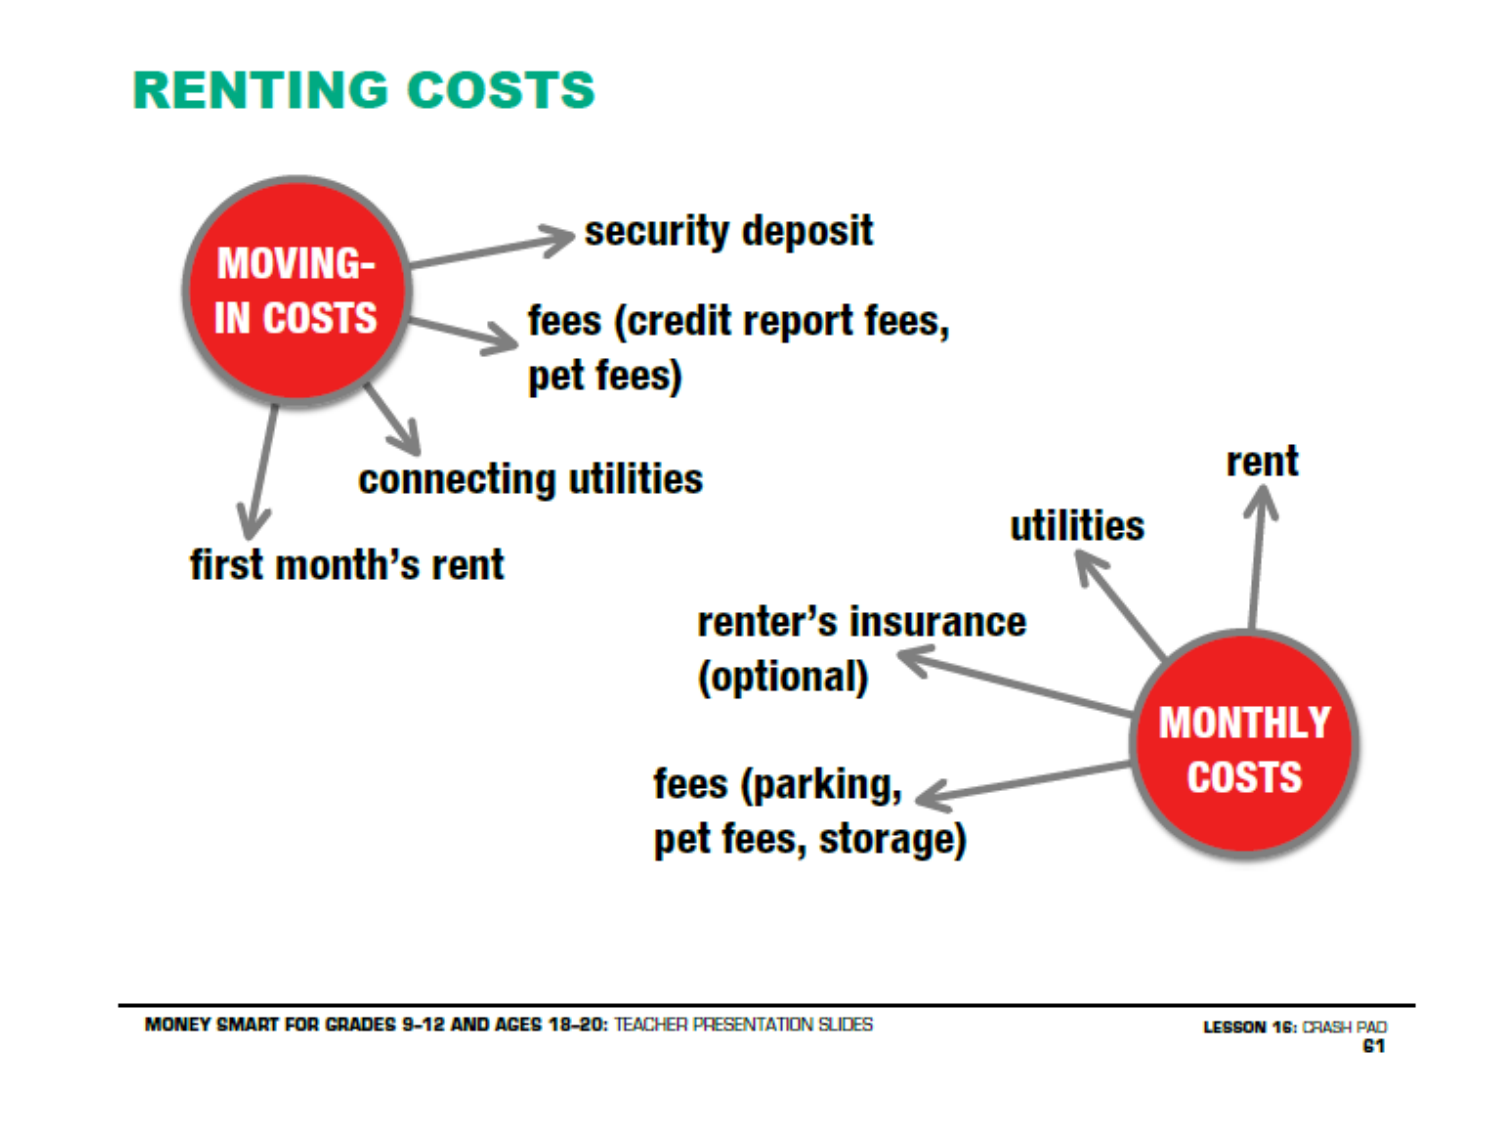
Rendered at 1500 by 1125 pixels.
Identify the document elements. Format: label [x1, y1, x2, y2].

picture [62, 13, 1463, 1092]
